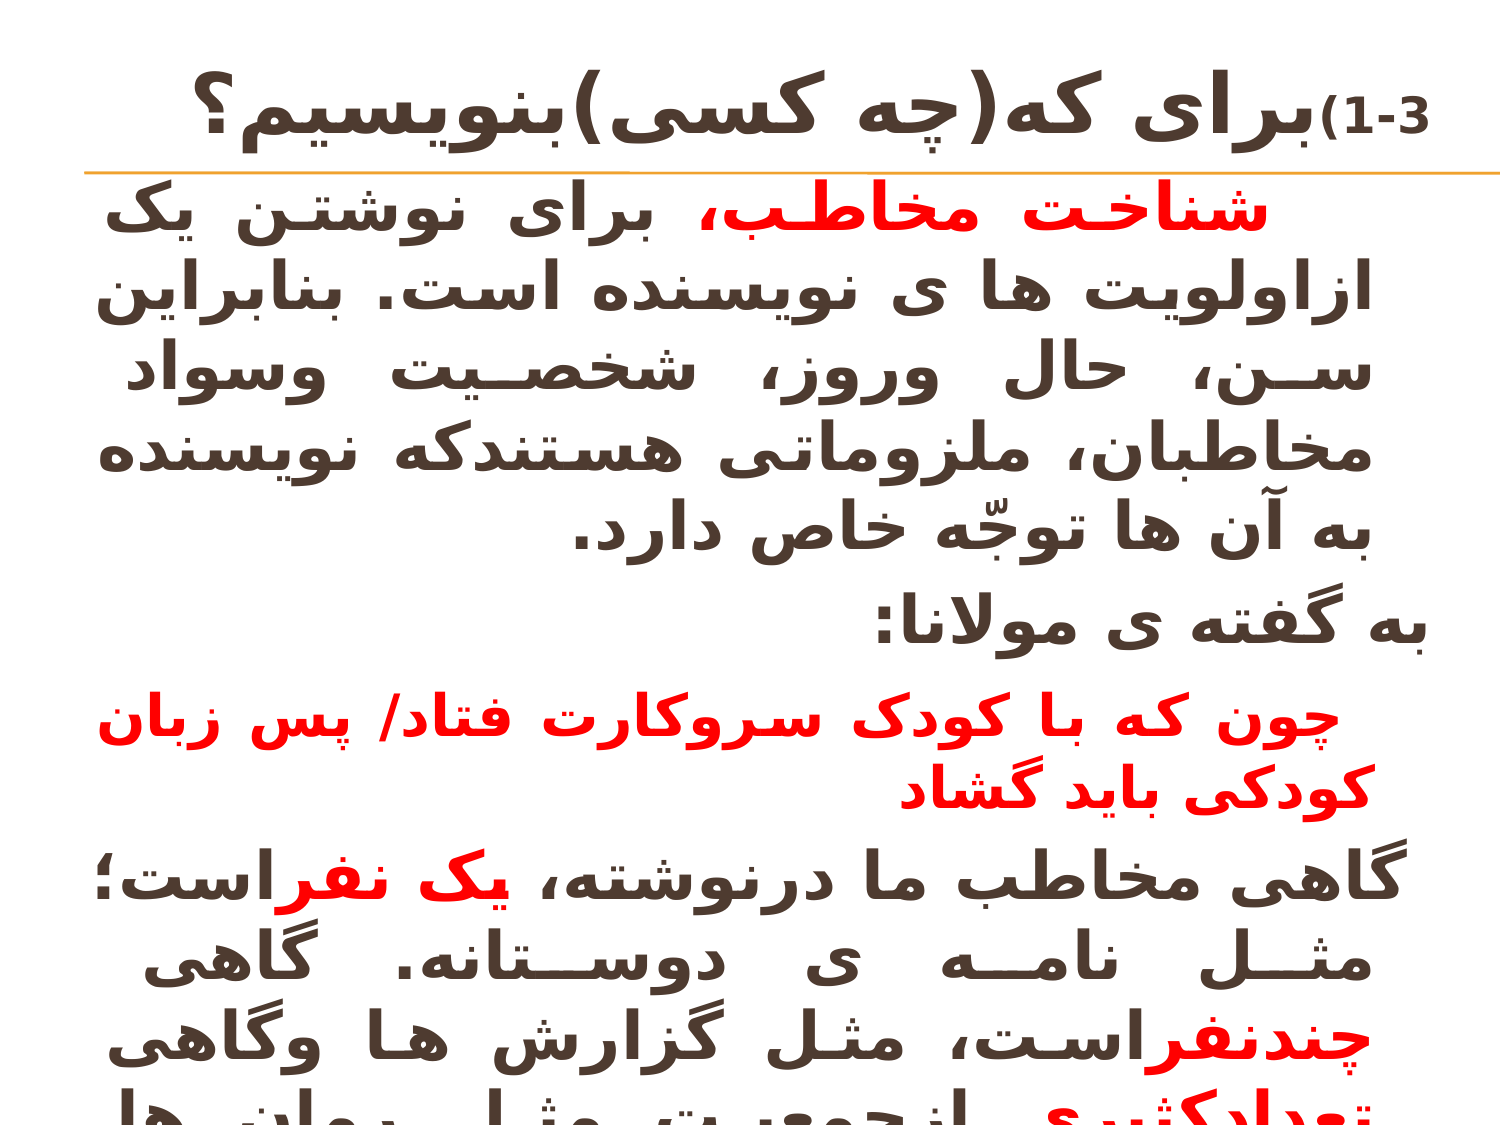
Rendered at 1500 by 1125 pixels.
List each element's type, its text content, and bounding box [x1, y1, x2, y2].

list 1-3)برای که(چه کسی)بنویسیم؟ شناخت مخاطب، برای نوشتن یک ازاولویت ها ی نویسنده است. بنابراین سن، حال وروز، شخصیت وسواد مخاطبان، ملزوماتی هستندکه نویسنده به آن ها توجّه خاص دارد. به گفته ی مولانا: چون که با کودک سروکارت فتاد/ پس زبان کودکی باید گشاد گاهی مخاطب ما درنوشته، یک نفراست؛ مثل نامه ی دوستانه. گاهی چندنفراست، مثل گزارش ها وگاهی تعدادکثیری ازجمعیت مثل رمان ها وگاهی همه افرادبشررادربرمی گیرد، همانند اعلامیه ی حقوق بشرو وصیت نامه های بزرگان. [75, 42, 1447, 1094]
